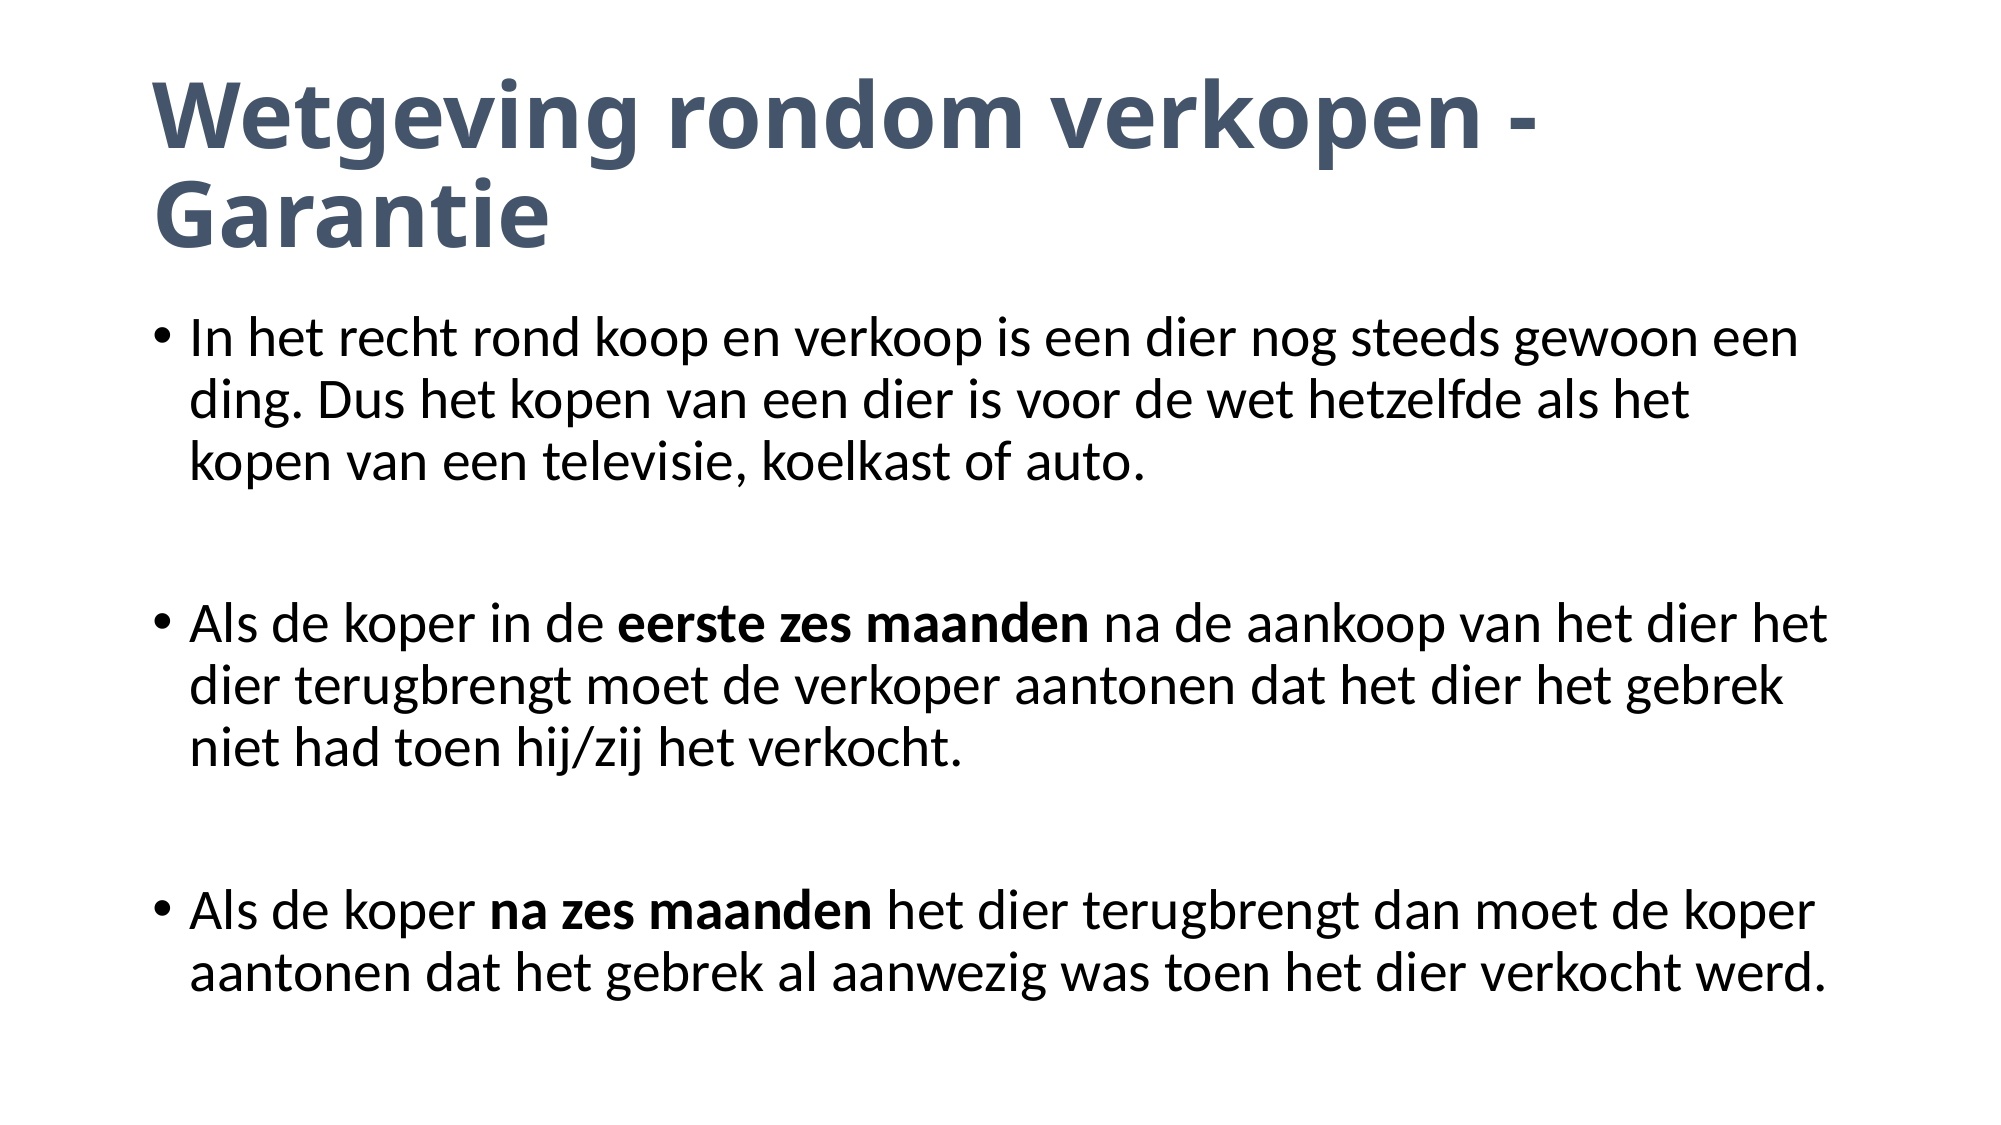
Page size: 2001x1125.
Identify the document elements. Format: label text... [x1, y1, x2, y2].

list In het recht rond koop en verkoop is een dier nog steeds gewoon een ding. Dus het kopen van een dier is voor de wet hetzelfde als het kopen van een televisie, koelkast of auto. Als de koper in de eerste zes maanden na de aankoop van het dier het dier terugbrengt moet de verkoper aantonen dat het dier het gebrek niet had toen hij/zij het verkocht. Als de koper na zes maanden het dier terugbrengt dan moet de koper aantonen dat het gebrek al aanwezig was toen het dier verkocht werd. [137, 299, 1863, 1014]
title Wetgeving rondom verkopen - Garantie [137, 59, 1863, 278]
